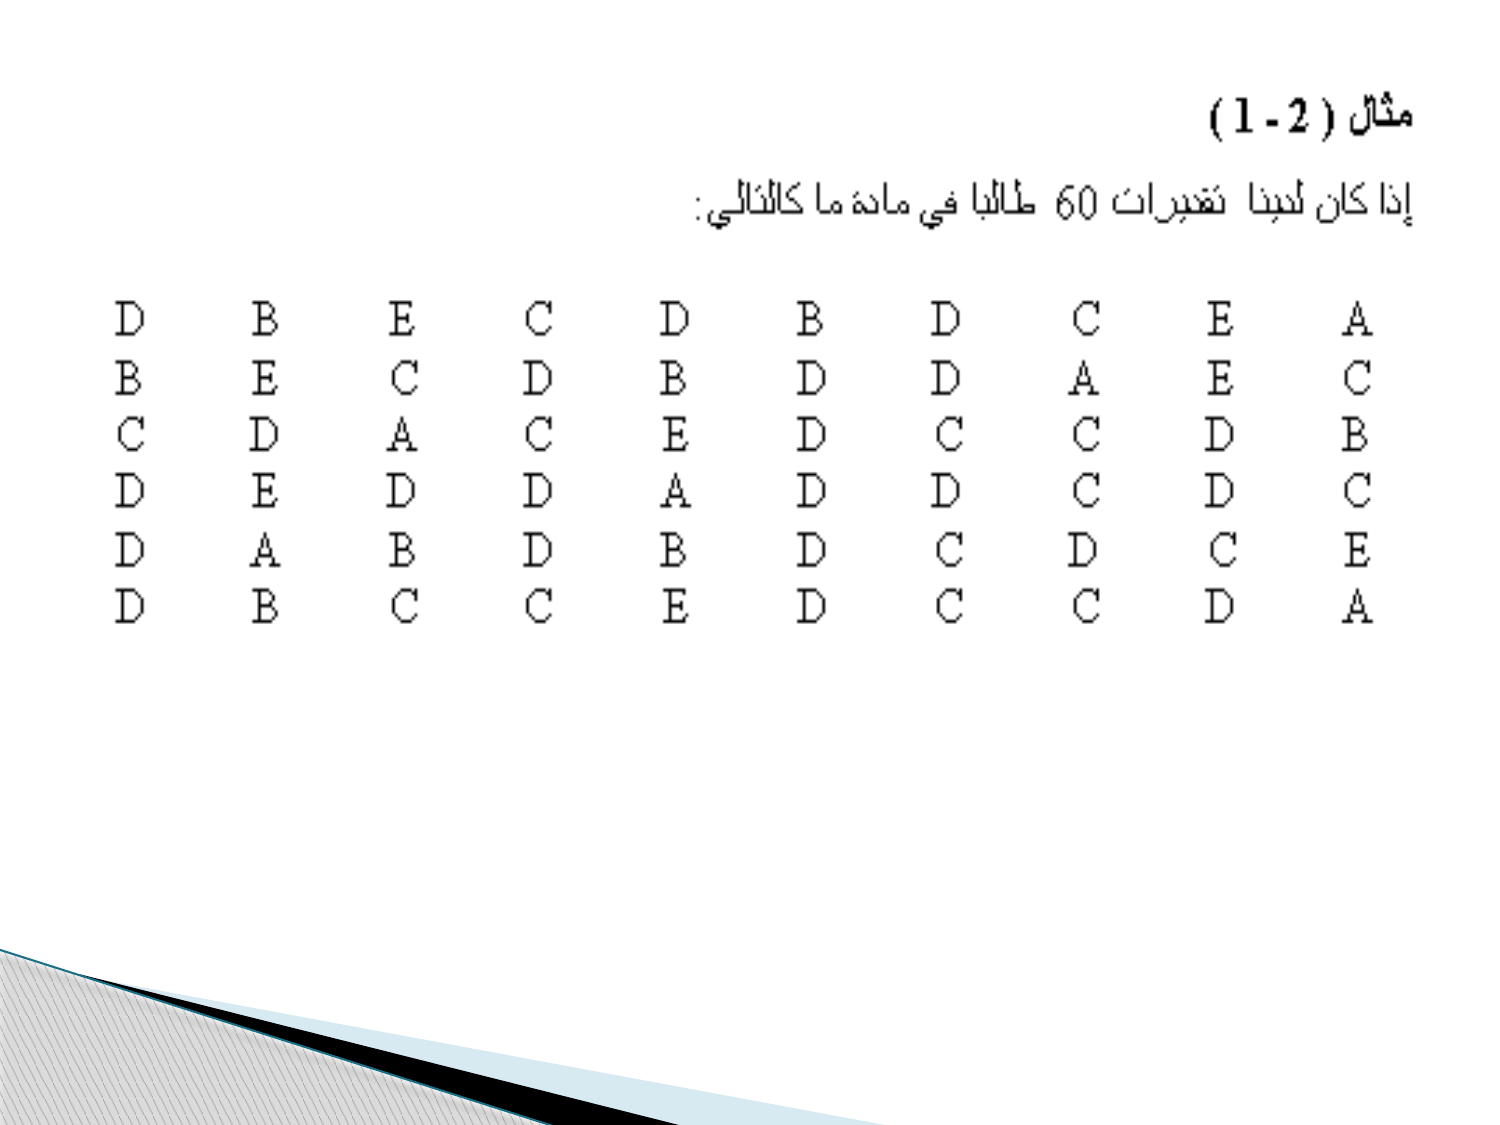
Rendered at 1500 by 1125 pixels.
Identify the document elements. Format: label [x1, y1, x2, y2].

picture [41, 89, 1436, 681]
